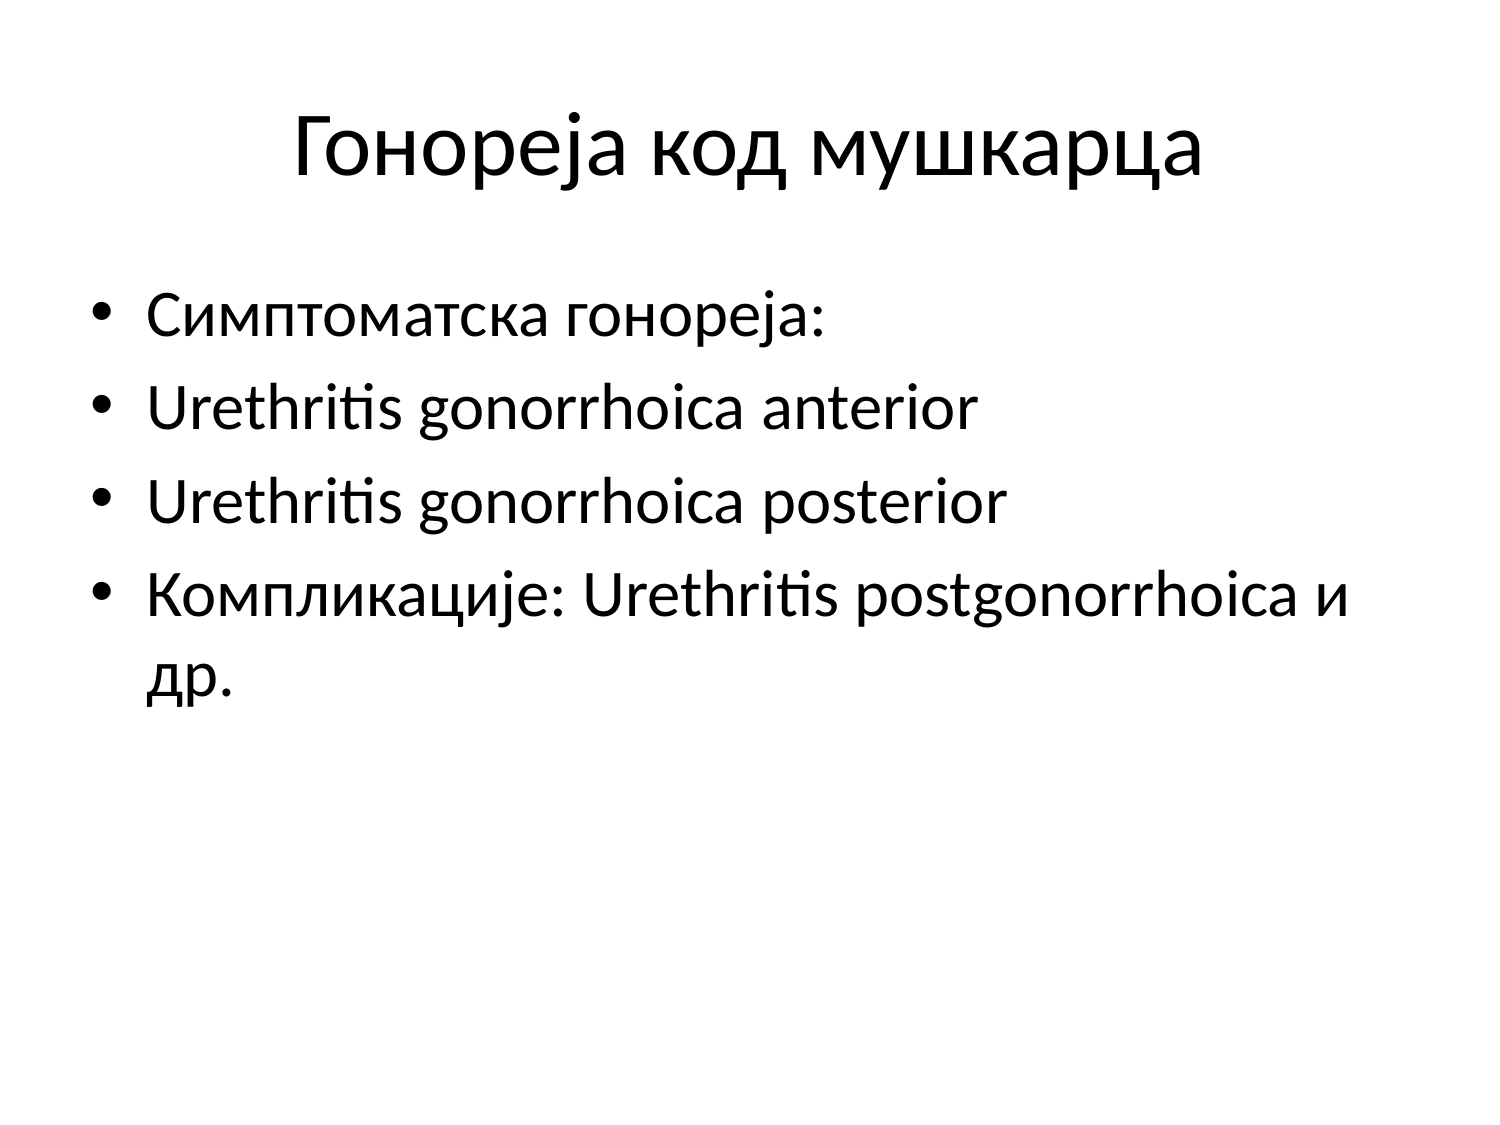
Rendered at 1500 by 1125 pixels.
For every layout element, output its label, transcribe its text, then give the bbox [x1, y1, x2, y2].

list Симптоматска гонореја: Urethritis gonorrhoica anterior Urethritis gonorrhoica posterior Компликације: Urethritis postgonorrhoica и др. [75, 262, 1425, 1005]
title Гонореја код мушкарца [75, 45, 1425, 233]
